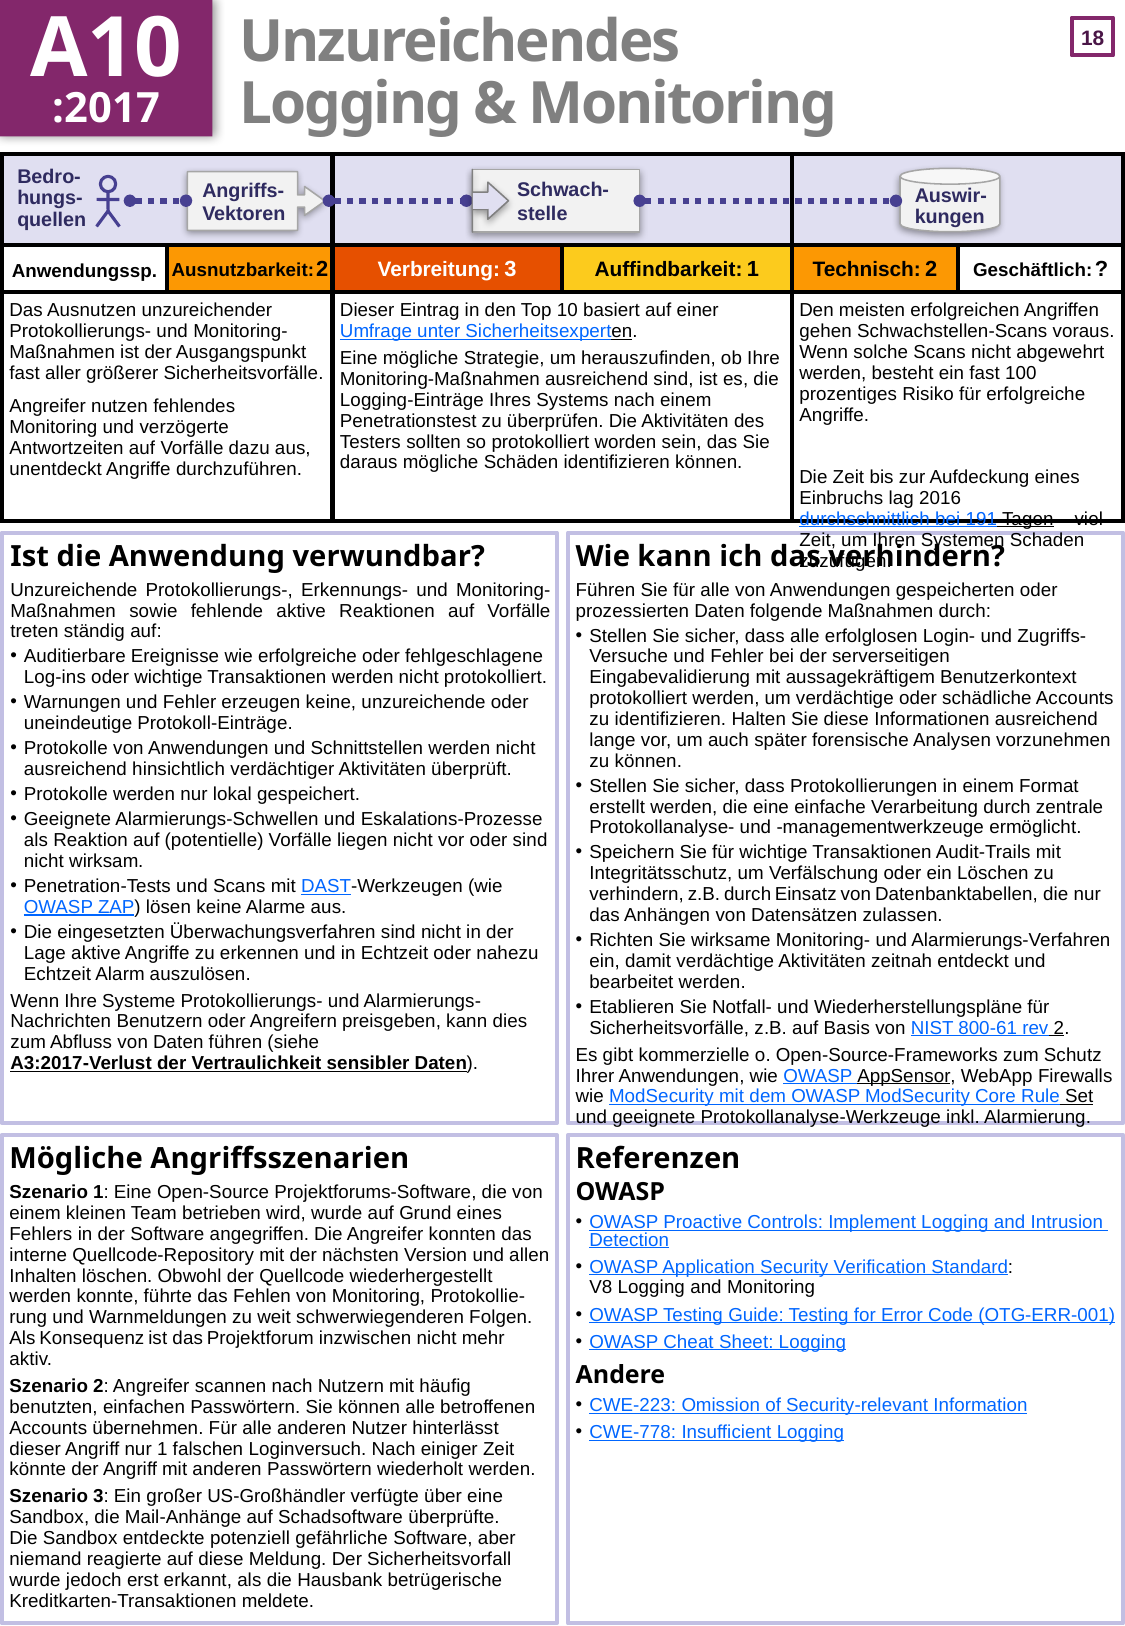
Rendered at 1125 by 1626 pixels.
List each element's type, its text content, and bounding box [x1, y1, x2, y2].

table_header [792, 154, 1123, 243]
table_cell Den meisten erfolgreichen Angriffen gehen Schwachstellen-Scans voraus. Wenn solche Scans nicht abgewehrt werden, besteht ein fast 100 prozentiges Risiko für erfolgreiche Angriffe. Die Zeit bis zur Aufdeckung eines Einbruchs lag 2016 durchschnittlich bei 191 Tagen – viel Zeit, um Ihren Systemen Schaden zuzufügen. [792, 294, 1123, 579]
table_header [2, 154, 332, 243]
table_cell [4, 247, 165, 290]
table_header [332, 154, 792, 243]
table_cell Auffindbarkeit: 1 [564, 247, 790, 290]
table_cell Technisch: 2 [794, 247, 956, 290]
table_cell Verbreitung: 3 [335, 247, 560, 290]
table_cell Ausnutzbarkeit: 2 [169, 247, 330, 290]
text_box Referenzen OWASP OWASP Proactive Controls: Implement Logging and Intrusion Detection OWASP Application Security Verification Standard: V8 Logging and Monitoring OWASP Testing Guide: Testing for Error Code (OTG-ERR-001) OWASP Cheat Sheet: Logging Andere CWE-223: Omission of Security-relevant Information CWE-778: Insufficient Logging [566, 1133, 1125, 1625]
text_box Mögliche Angriffsszenarien Szenario 1: Eine Open-Source Projektforums-Software, die von einem kleinen Team betrieben wird, wurde auf Grund eines Fehlers in der Software angegriffen. Die Angreifer konnten das interne Quellcode-Repository mit der nächsten Version und allen Inhalten löschen. Obwohl der Quellcode wiederhergestellt werden konnte, führte das Fehlen von Monitoring, Protokollie-rung und Warnmeldungen zu weit schwerwiegenderen Folgen. Als Konsequenz ist das Projektforum inzwischen nicht mehr aktiv. Szenario 2: Angreifer scannen nach Nutzern mit häufig benutzten, einfachen Passwörtern. Sie können alle betroffenen Accounts übernehmen. Für alle anderen Nutzer hinterlässt dieser Angriff nur 1 falschen Loginversuch. Nach einiger Zeit könnte der Angriff mit anderen Passwörtern wiederholt werden. Szenario 3: Ein großer US-Großhändler verfügte über eine Sandbox, die Mail-Anhänge auf Schadsoftware überprüfte. Die Sandbox entdeckte potenziell gefährliche Software, aber niemand reagierte auf diese Meldung. Der Sicherheitsvorfall wurde jedoch erst erkannt, als die Hausbank betrügerische Kreditkarten-Transaktionen meldete. [0, 1133, 559, 1625]
table_cell Das Ausnutzen unzureichender Protokollierungs- und Monitoring-Maßnahmen ist der Ausgangspunkt fast aller größerer Sicherheitsvorfälle. Angreifer nutzen fehlendes Monitoring und verzögerte Antwortzeiten auf Vorfälle dazu aus, unentdeckt Angriffe durchzuführen. [2, 294, 332, 579]
text_box Wie kann ich das verhindern? Führen Sie für alle von Anwendungen gespeicherten oder prozessierten Daten folgende Maßnahmen durch: Stellen Sie sicher, dass alle erfolglosen Login- und Zugriffs-Versuche und Fehler bei der serverseitigen Eingabevalidierung mit aussagekräftigem Benutzerkontext protokolliert werden, um verdächtige oder schädliche Accounts zu identifizieren. Halten Sie diese Informationen ausreichend lange vor, um auch später forensische Analysen vorzunehmen zu können. Stellen Sie sicher, dass Protokollierungen in einem Format erstellt werden, die eine einfache Verarbeitung durch zentrale Protokollanalyse- und -managementwerkzeuge ermöglicht. Speichern Sie für wichtige Transaktionen Audit-Trails mit Integritätsschutz, um Verfälschung oder ein Löschen zu verhindern, z.B. durch Einsatz von Datenbanktabellen, die nur das Anhängen von Datensätzen zulassen. Richten Sie wirksame Monitoring- und Alarmierungs-Verfahren ein, damit verdächtige Aktivitäten zeitnah entdeckt und bearbeitet werden. Etablieren Sie Notfall- und Wiederherstellungspläne für Sicherheitsvorfälle, z.B. auf Basis von NIST 800-61 rev 2. Es gibt kommerzielle o. Open-Source-Frameworks zum Schutz Ihrer Anwendungen, wie OWASP AppSensor, WebApp Firewalls wie ModSecurity mit dem OWASP ModSecurity Core Rule Set und geeignete Protokollanalyse-Werkzeuge inkl. Alarmierung. [566, 531, 1125, 1125]
table_cell [960, 247, 1121, 290]
list A10 :2017 [0, 0, 213, 137]
title Unzureichendes Logging & Monitoring [225, 12, 1125, 134]
text_box Ist die Anwendung verwundbar? Unzureichende Protokollierungs-, Erkennungs- und Monitoring- Maßnahmen sowie fehlende aktive Reaktionen auf Vorfälle treten ständig auf: Auditierbare Ereignisse wie erfolgreiche oder fehlgeschlagene Log-ins oder wichtige Transaktionen werden nicht protokolliert. Warnungen und Fehler erzeugen keine, unzureichende oder uneindeutige Protokoll-Einträge. Protokolle von Anwendungen und Schnittstellen werden nicht ausreichend hinsichtlich verdächtiger Aktivitäten überprüft. Protokolle werden nur lokal gespeichert. Geeignete Alarmierungs-Schwellen und Eskalations-Prozesse als Reaktion auf (potentielle) Vorfälle liegen nicht vor oder sind nicht wirksam. Penetration-Tests und Scans mit DAST-Werkzeugen (wie OWASP ZAP) lösen keine Alarme aus. Die eingesetzten Überwachungsverfahren sind nicht in der Lage aktive Angriffe zu erkennen und in Echtzeit oder nahezu Echtzeit Alarm auszulösen. Wenn Ihre Systeme Protokollierungs- und Alarmierungs-Nachrichten Benutzern oder Angreifern preisgeben, kann dies zum Abfluss von Daten führen (siehe A3:2017-Verlust der Vertraulichkeit sensibler Daten). [1, 531, 560, 1125]
table_cell Dieser Eintrag in den Top 10 basiert auf einer Umfrage unter Sicherheitsexperten. Eine mögliche Strategie, um herauszufinden, ob Ihre Monitoring-Maßnahmen ausreichend sind, ist es, die Logging-Einträge Ihres Systems nach einem Penetrationstest zu überprüfen. Die Aktivitäten des Testers sollten so protokolliert worden sein, das Sie daraus mögliche Schäden identifizieren können. [332, 294, 792, 579]
